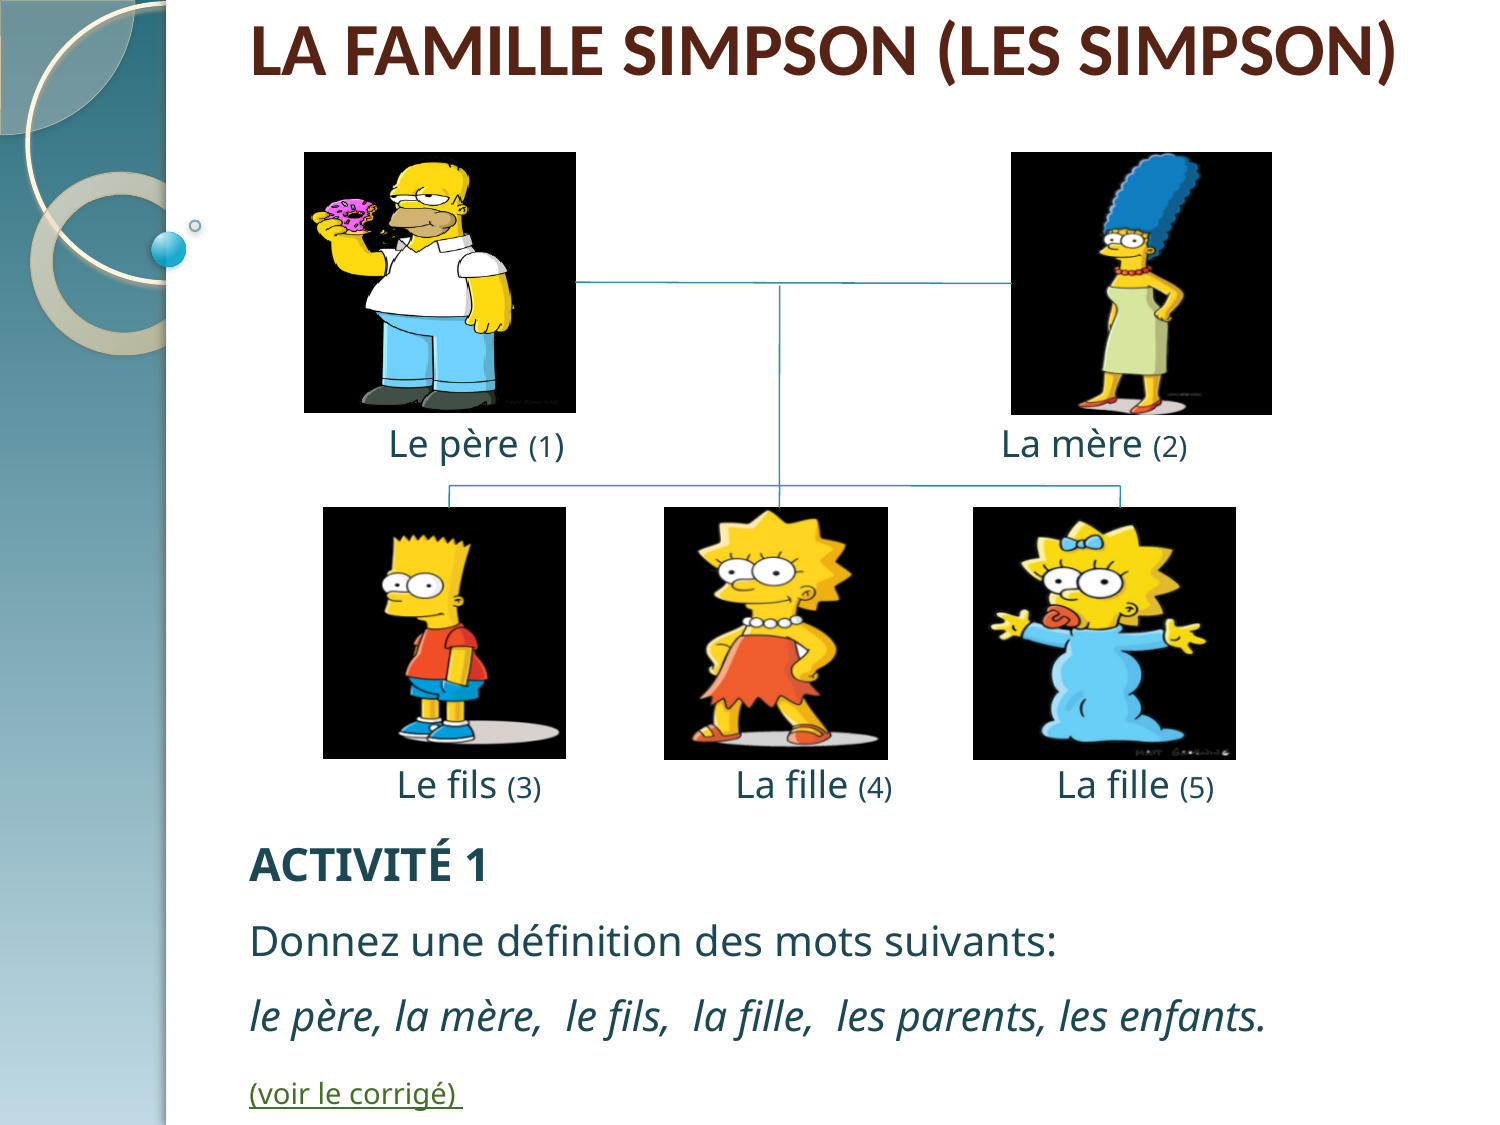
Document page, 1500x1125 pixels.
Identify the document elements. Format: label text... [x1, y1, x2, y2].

title LA FAMILLE SIMPSON (LES SIMPSON) [235, 71, 1451, 188]
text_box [304, 152, 1290, 815]
subtitle ACTIVITÉ 1 Donnez une définition des mots suivants: le père, la mère, le fils, la fille, les parents, les enfants. (voir le corrigé) [222, 820, 1438, 1125]
